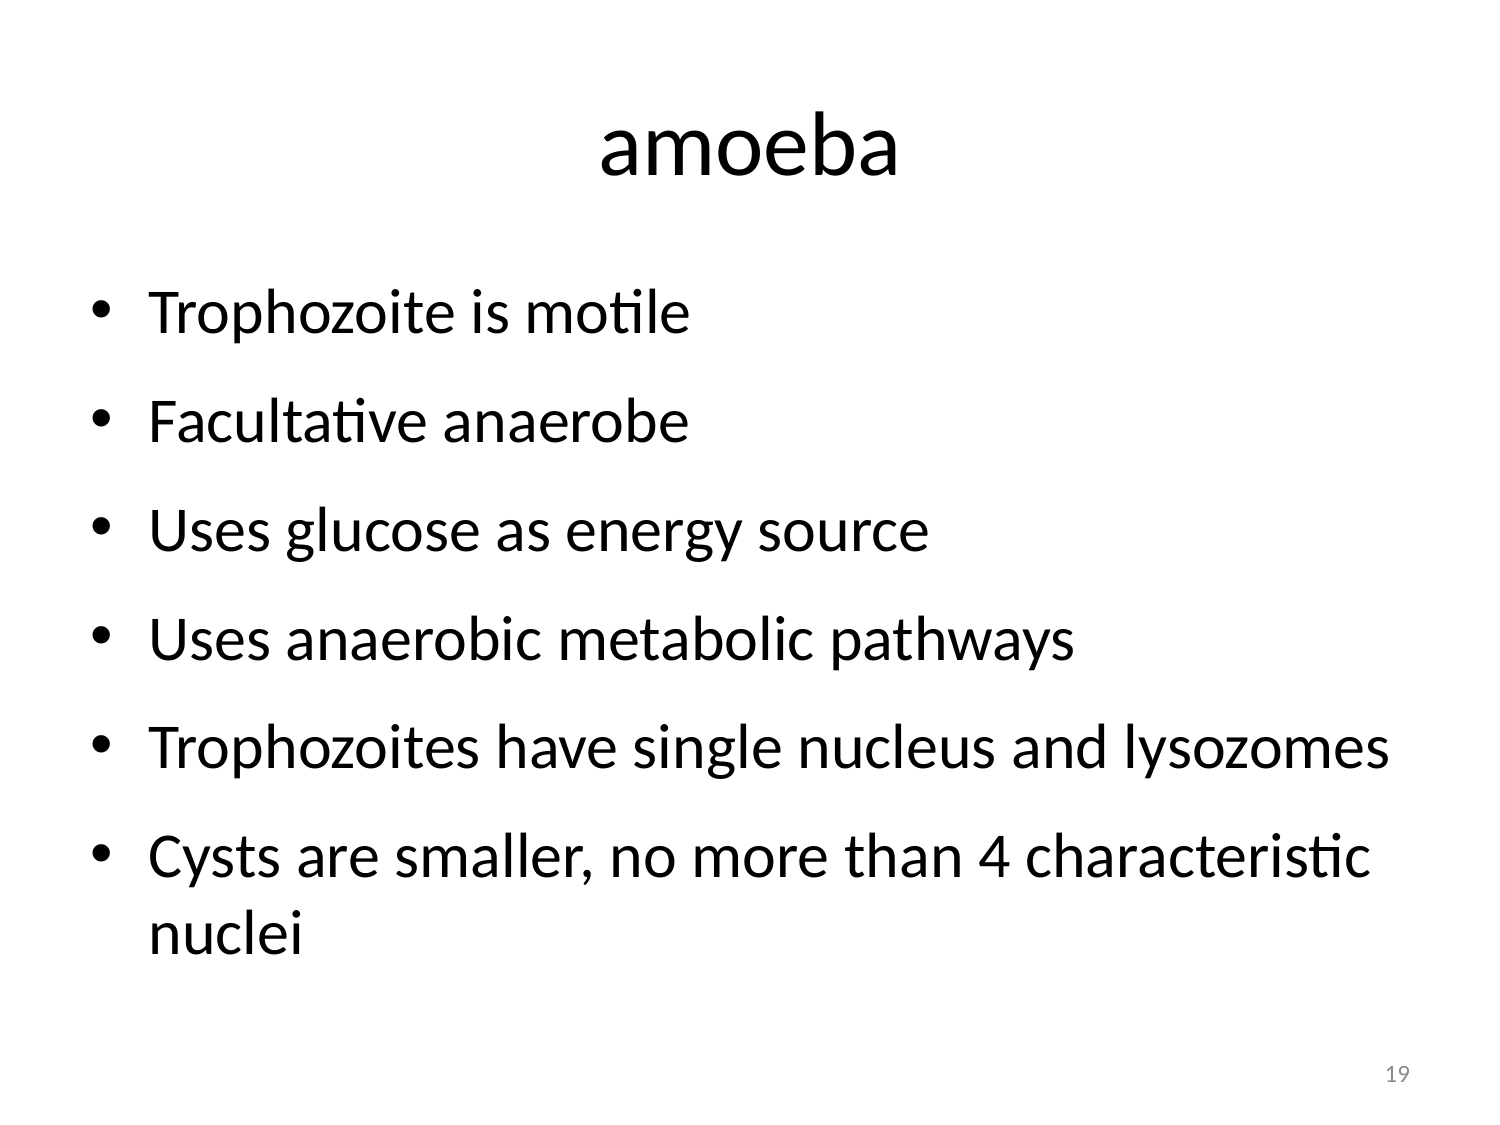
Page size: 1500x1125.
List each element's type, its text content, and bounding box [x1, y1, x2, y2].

slide_number 19 [1074, 1042, 1425, 1103]
title amoeba [75, 45, 1425, 233]
list Trophozoite is motile Facultative anaerobe Uses glucose as energy source Uses anaerobic metabolic pathways Trophozoites have single nucleus and lysozomes Cysts are smaller, no more than 4 characteristic nuclei [75, 262, 1425, 1005]
